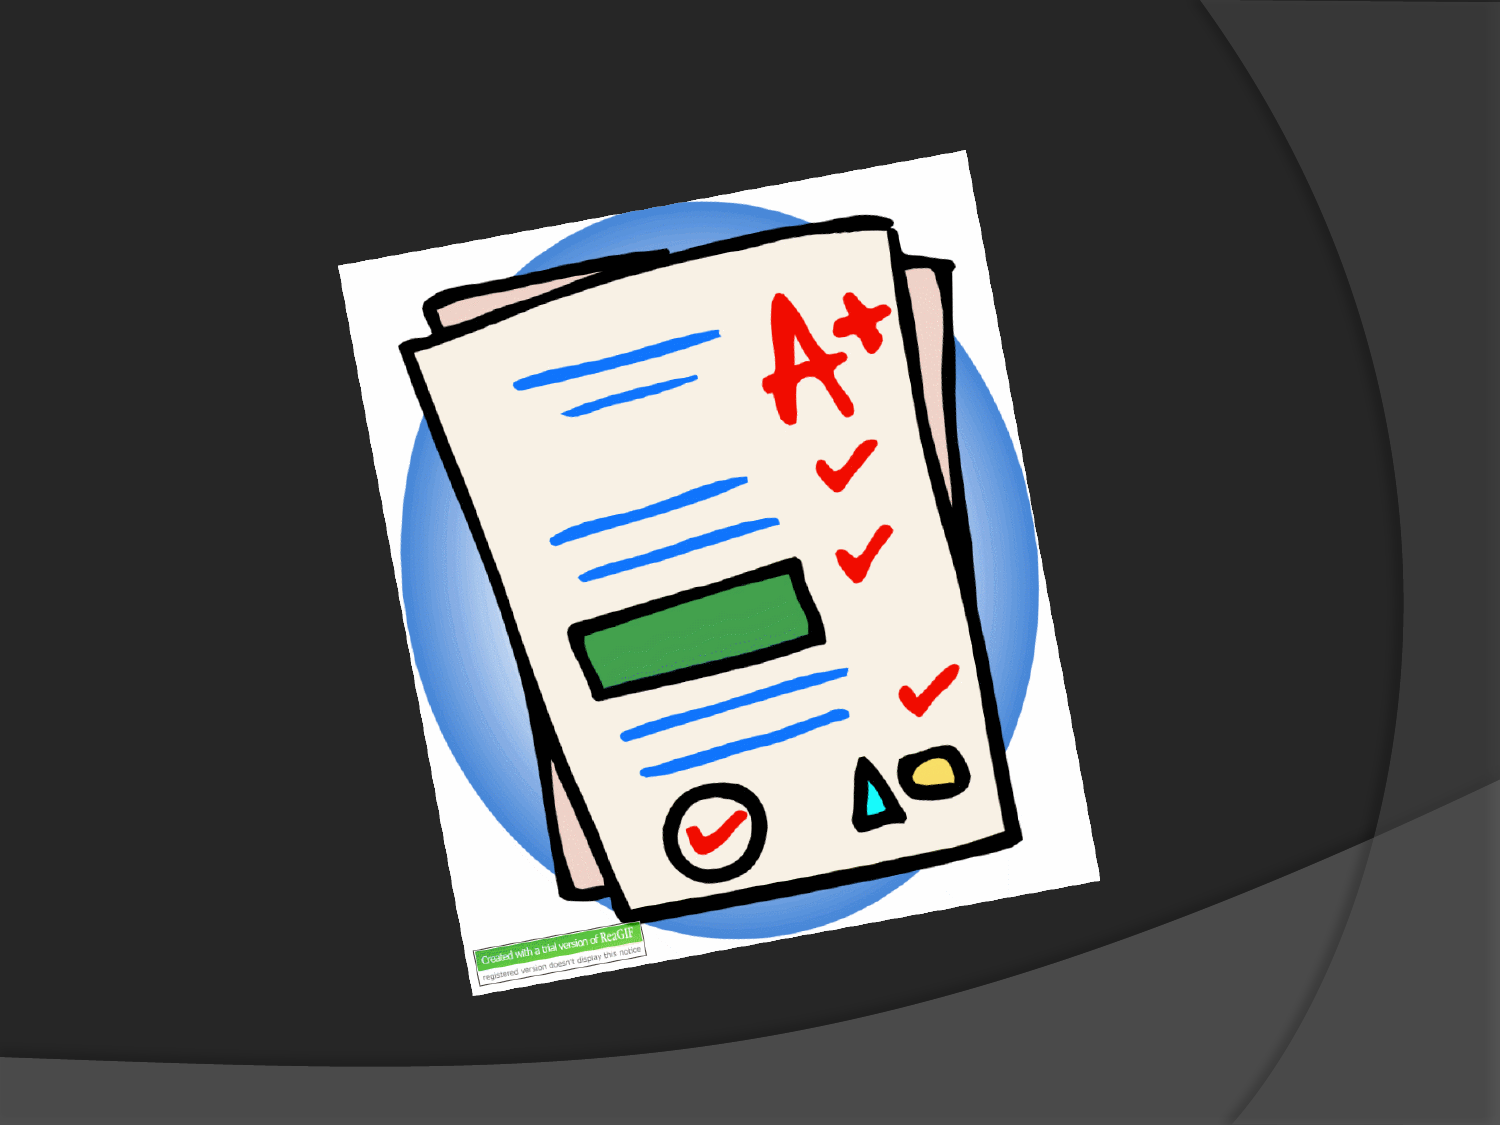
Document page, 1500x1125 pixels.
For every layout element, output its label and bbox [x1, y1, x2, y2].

picture [465, 952, 707, 995]
picture [1046, 591, 1100, 890]
list [399, 201, 1038, 945]
picture [338, 256, 392, 554]
picture [735, 151, 973, 194]
